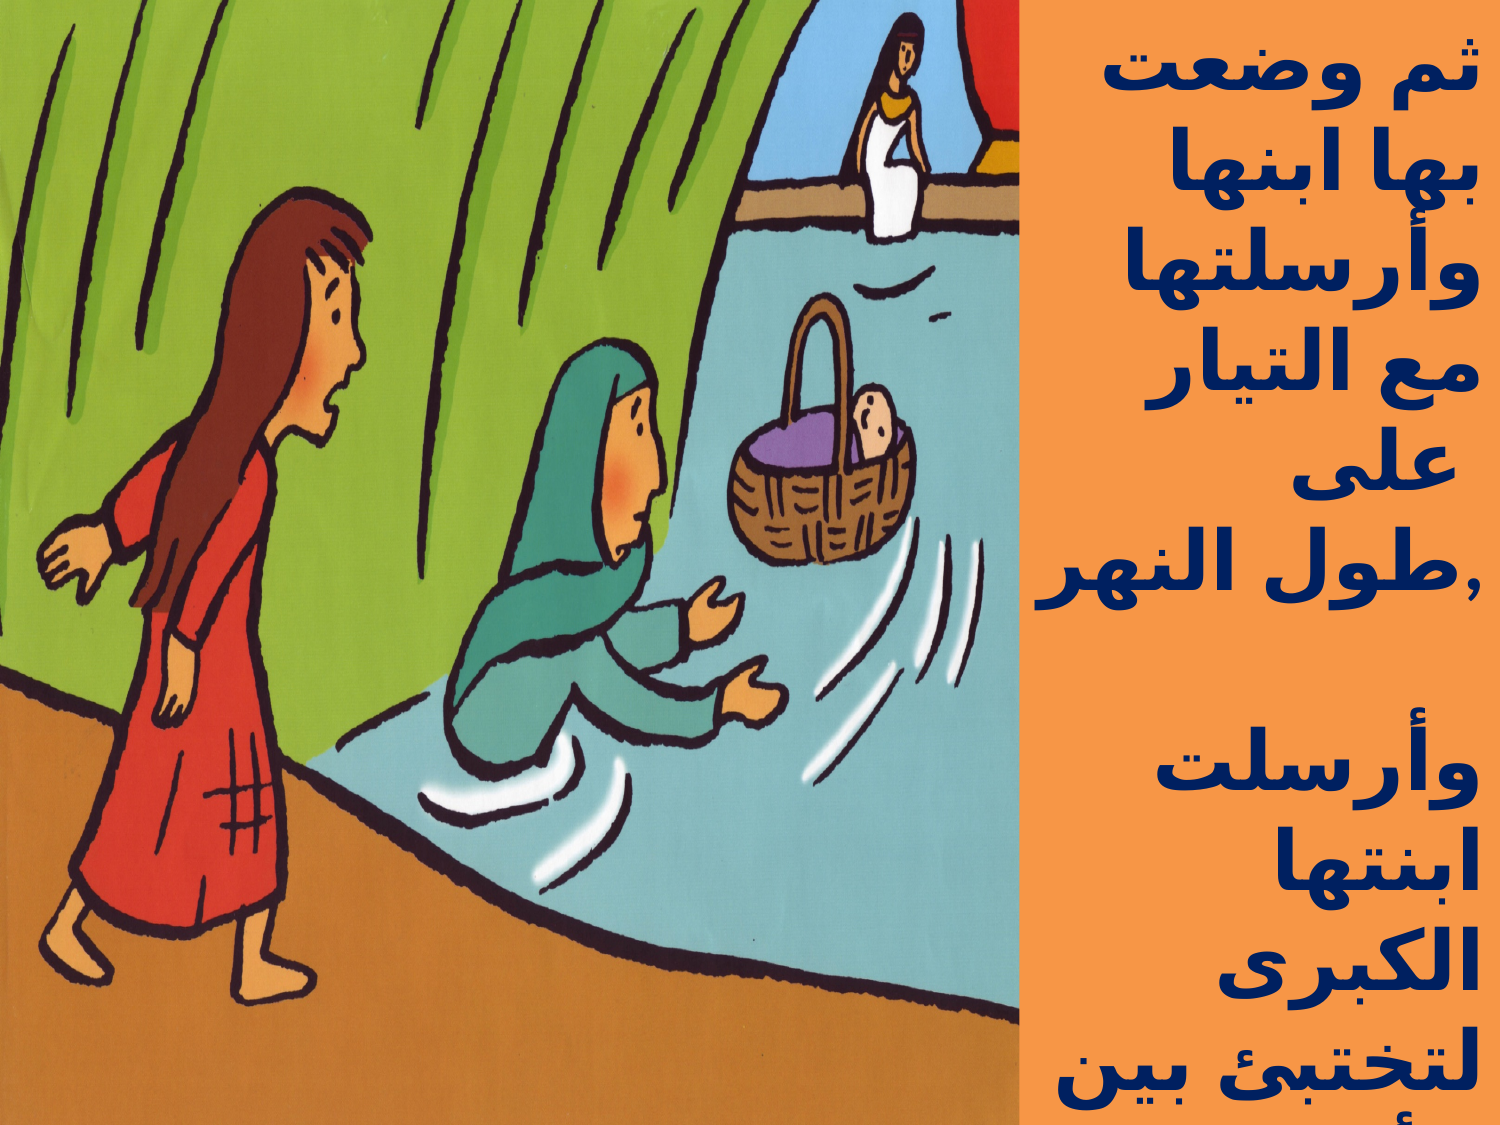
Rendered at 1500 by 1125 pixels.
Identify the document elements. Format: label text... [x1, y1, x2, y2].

picture [0, 0, 1020, 1125]
text_box ثم وضعت بها ابنها وأرسلتها مع التيار على طول النهر, وأرسلت ابنتها الكبرى لتختبئ بين الأغصان وترى ماذا سيحدث مع أخيها... [1021, 0, 1500, 1125]
